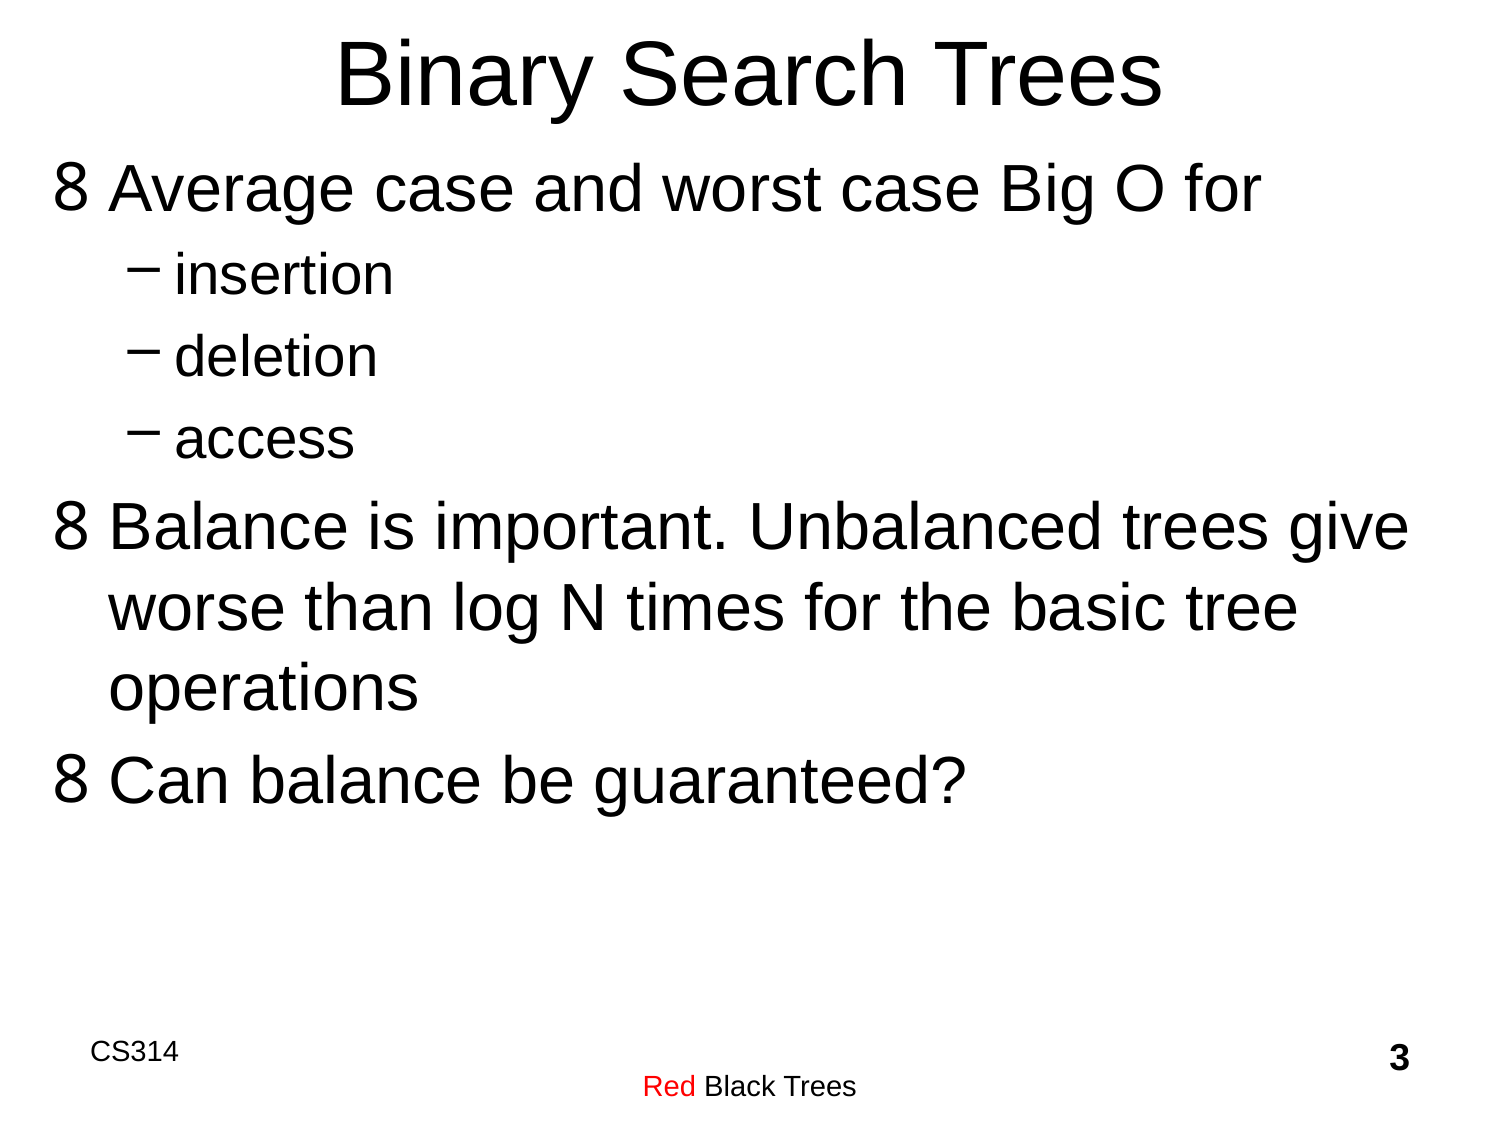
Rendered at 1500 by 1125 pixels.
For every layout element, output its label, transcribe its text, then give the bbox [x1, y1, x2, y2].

footer Red Black Trees [462, 1038, 1038, 1101]
slide_number CS314 [74, 1038, 451, 1101]
slide_number 3 [1112, 1038, 1426, 1101]
title Binary Search Trees [112, 0, 1388, 137]
list Average case and worst case Big O for insertion deletion access Balance is important. Unbalanced trees give worse than log N times for the basic tree operations Can balance be guaranteed? [37, 137, 1463, 1038]
